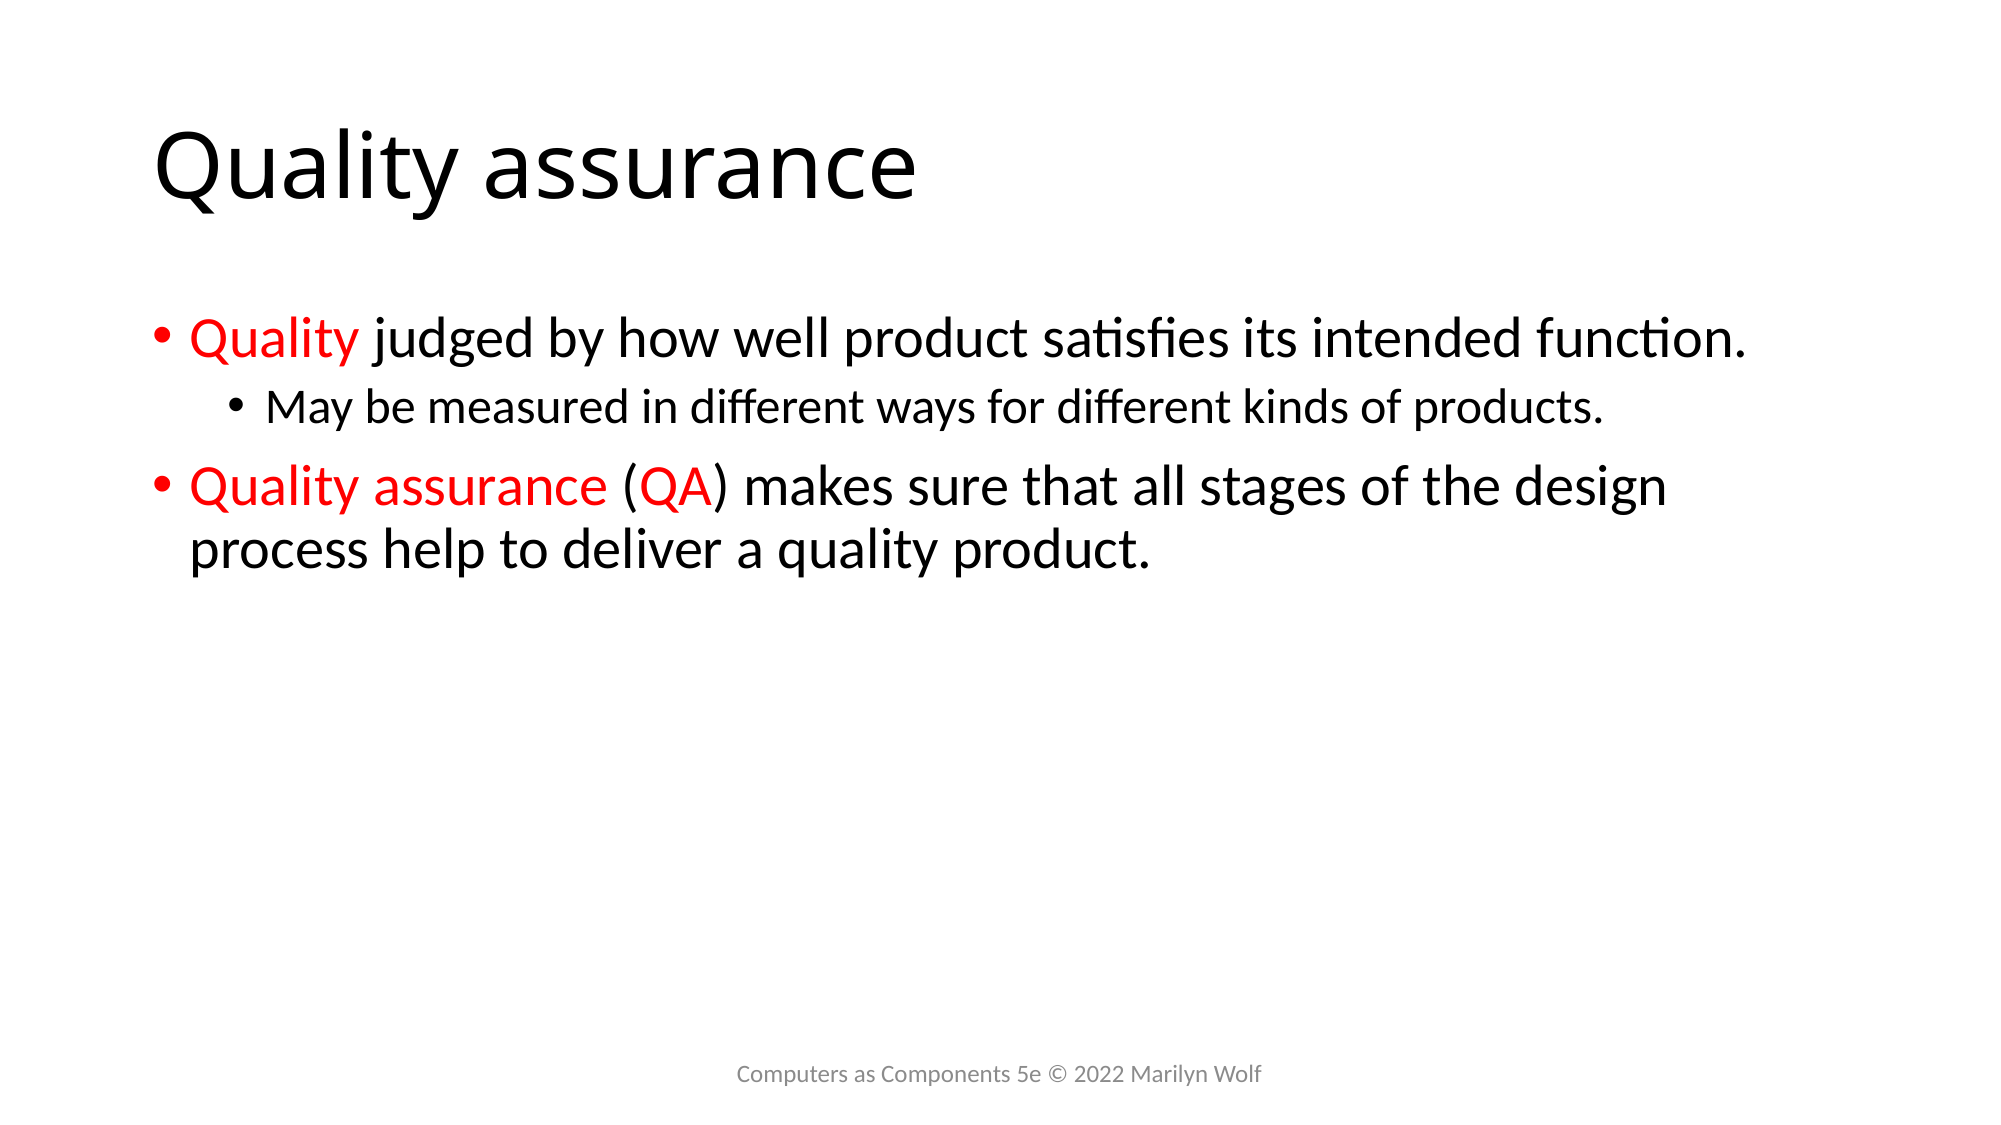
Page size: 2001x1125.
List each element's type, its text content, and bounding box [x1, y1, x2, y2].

title Quality assurance [137, 59, 1863, 278]
footer Computers as Components 5e © 2022 Marilyn Wolf [662, 1042, 1338, 1103]
list Quality judged by how well product satisfies its intended function. May be measured in different ways for different kinds of products. Quality assurance (QA) makes sure that all stages of the design process help to deliver a quality product. [137, 299, 1863, 1014]
